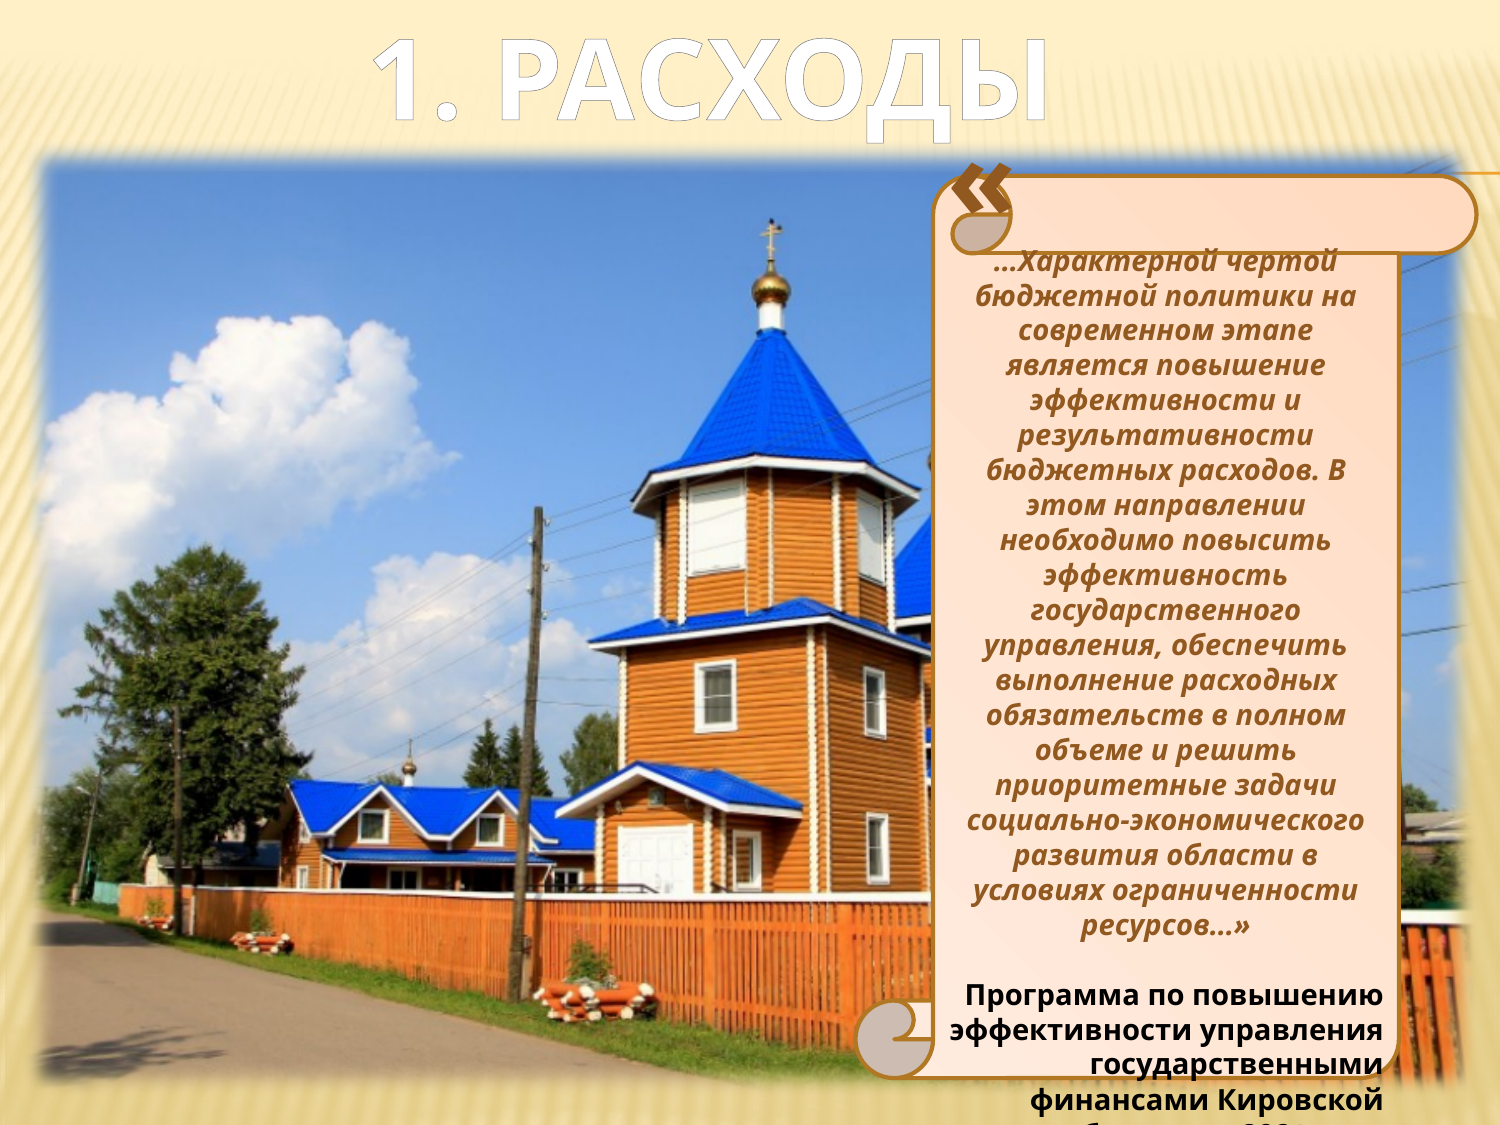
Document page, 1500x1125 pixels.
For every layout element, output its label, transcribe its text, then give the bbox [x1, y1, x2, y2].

text_box 1. РАСХОДЫ [351, 0, 1070, 138]
picture [23, 140, 1477, 1098]
